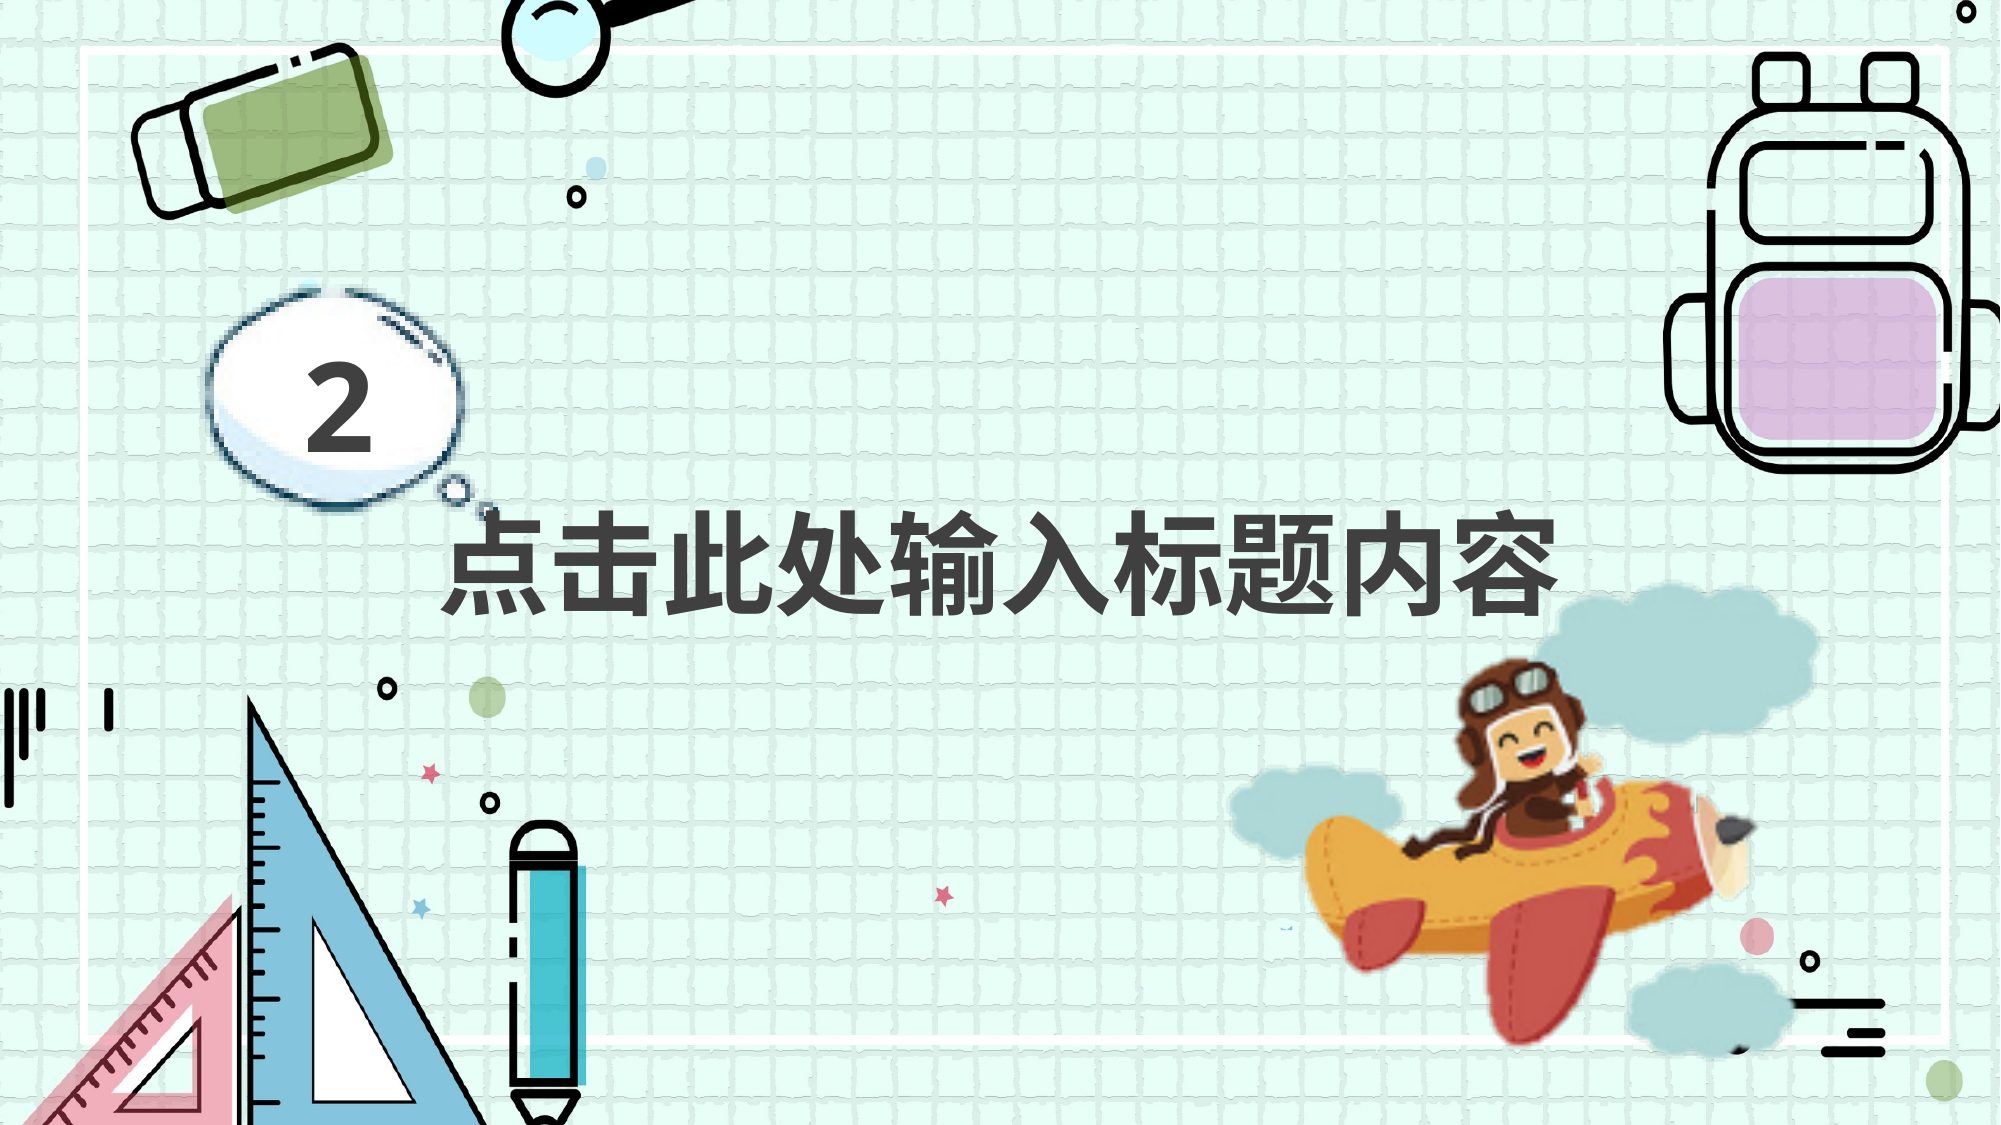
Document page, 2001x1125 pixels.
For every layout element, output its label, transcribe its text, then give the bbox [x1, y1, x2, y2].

text_box 点击此处输入标题内容 [366, 486, 1634, 637]
picture [0, 0, 2000, 1125]
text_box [122, 233, 568, 582]
